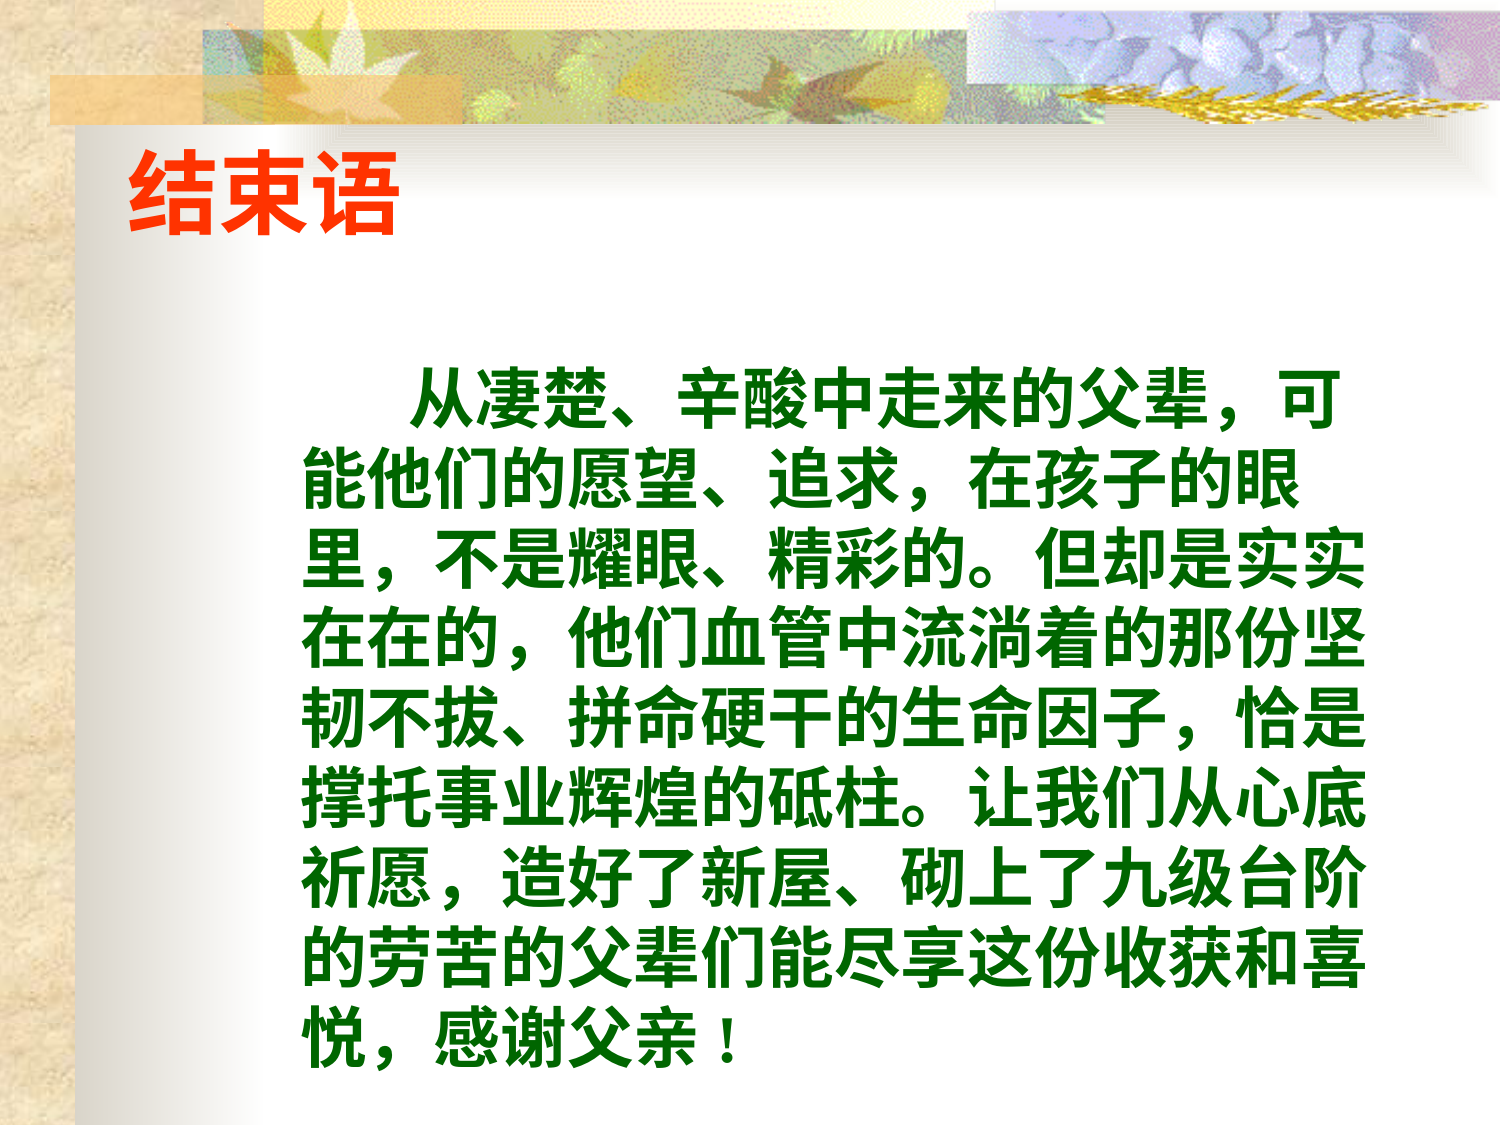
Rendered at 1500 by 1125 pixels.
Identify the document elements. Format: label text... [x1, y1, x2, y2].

picture [0, 0, 1500, 1125]
title 结束语 [112, 66, 455, 254]
list 从凄楚、辛酸中走来的父辈，可能他们的愿望、追求，在孩子的眼里，不是耀眼、精彩的。但却是实实在在的，他们血管中流淌着的那份坚韧不拔、拼命硬干的生命因子，恰是撑托事业辉煌的砥柱。让我们从心底祈愿，造好了新屋、砌上了九级台阶的劳苦的父辈们能尽享这份收获和喜悦，感谢父亲! [210, 348, 1415, 963]
